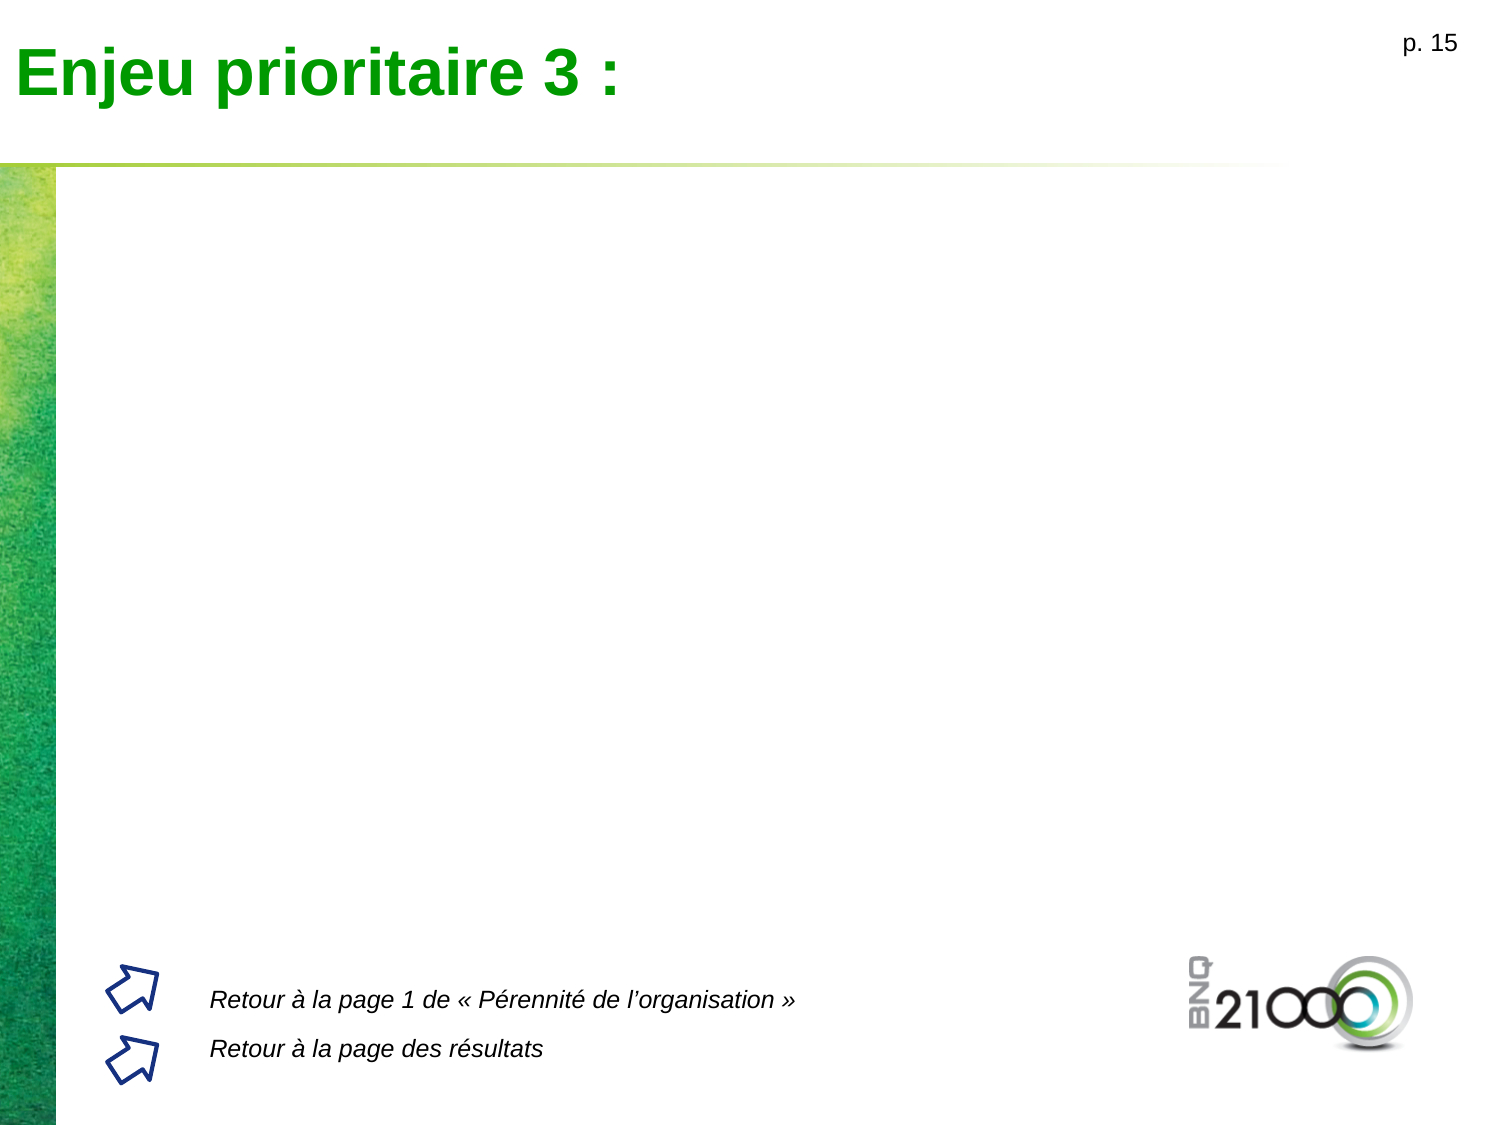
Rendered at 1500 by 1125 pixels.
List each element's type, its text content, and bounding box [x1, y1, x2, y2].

title Enjeu prioritaire 3 : [0, 30, 1389, 162]
text_box Retour à la page 1 de « Pérennité de l’organisation » [194, 975, 880, 1021]
text_box [105, 1035, 160, 1086]
picture [0, 163, 1500, 1125]
text_box [105, 964, 160, 1015]
text_box Retour à la page des résultats [194, 1025, 739, 1070]
text_box p. 15 [1387, 19, 1495, 64]
picture [1184, 955, 1418, 1055]
